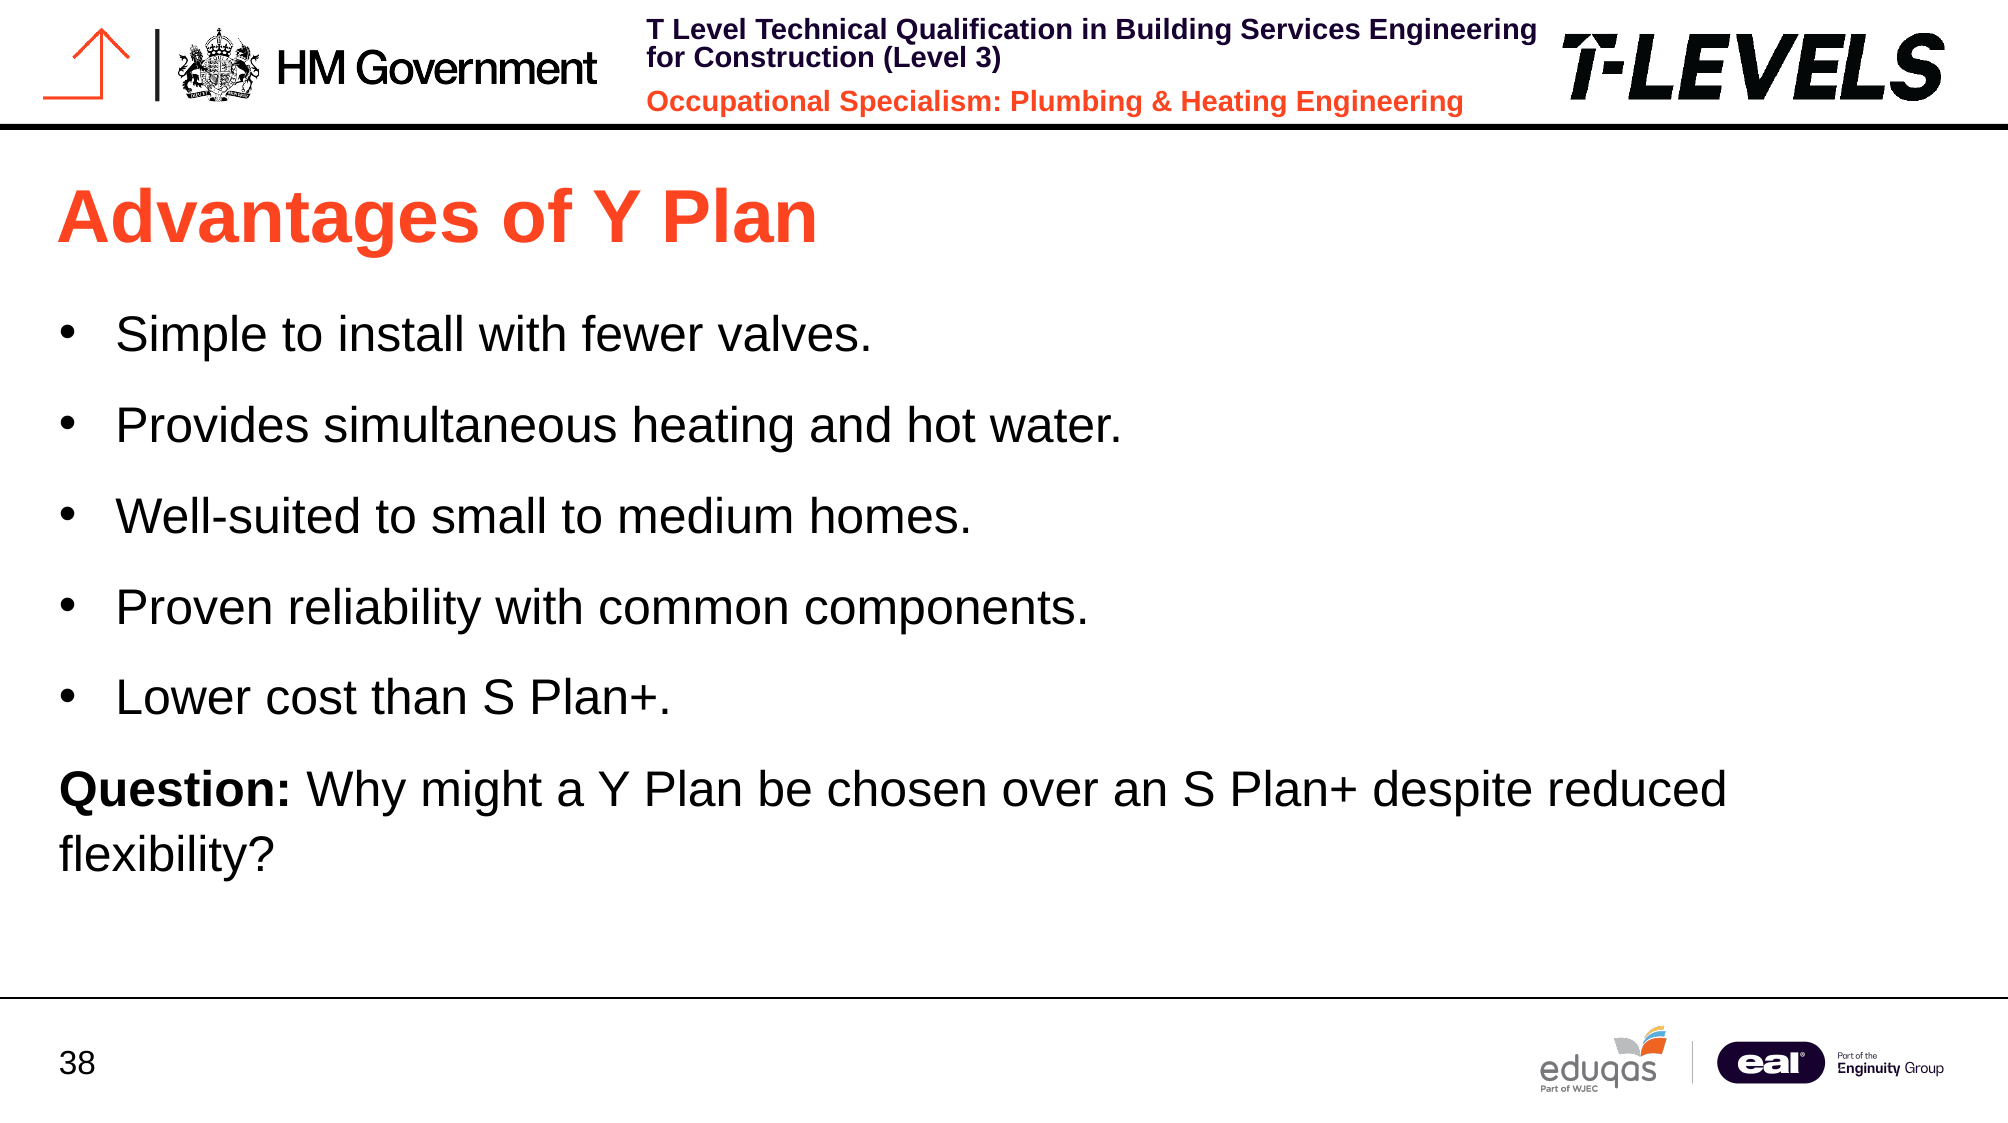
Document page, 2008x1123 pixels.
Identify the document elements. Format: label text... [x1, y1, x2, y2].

title Advantages of Y Plan [41, 111, 1949, 314]
picture [38, 27, 136, 100]
picture [1543, 25, 1964, 108]
list Simple to install with fewer valves. Provides simultaneous heating and hot water. Well-suited to small to medium homes. Proven reliability with common components. Lower cost than S Plan+. Question: Why might a Y Plan be chosen over an S Plan+ despite reduced flexibility? [59, 295, 1775, 975]
picture [155, 28, 597, 102]
picture [1535, 1021, 1949, 1097]
